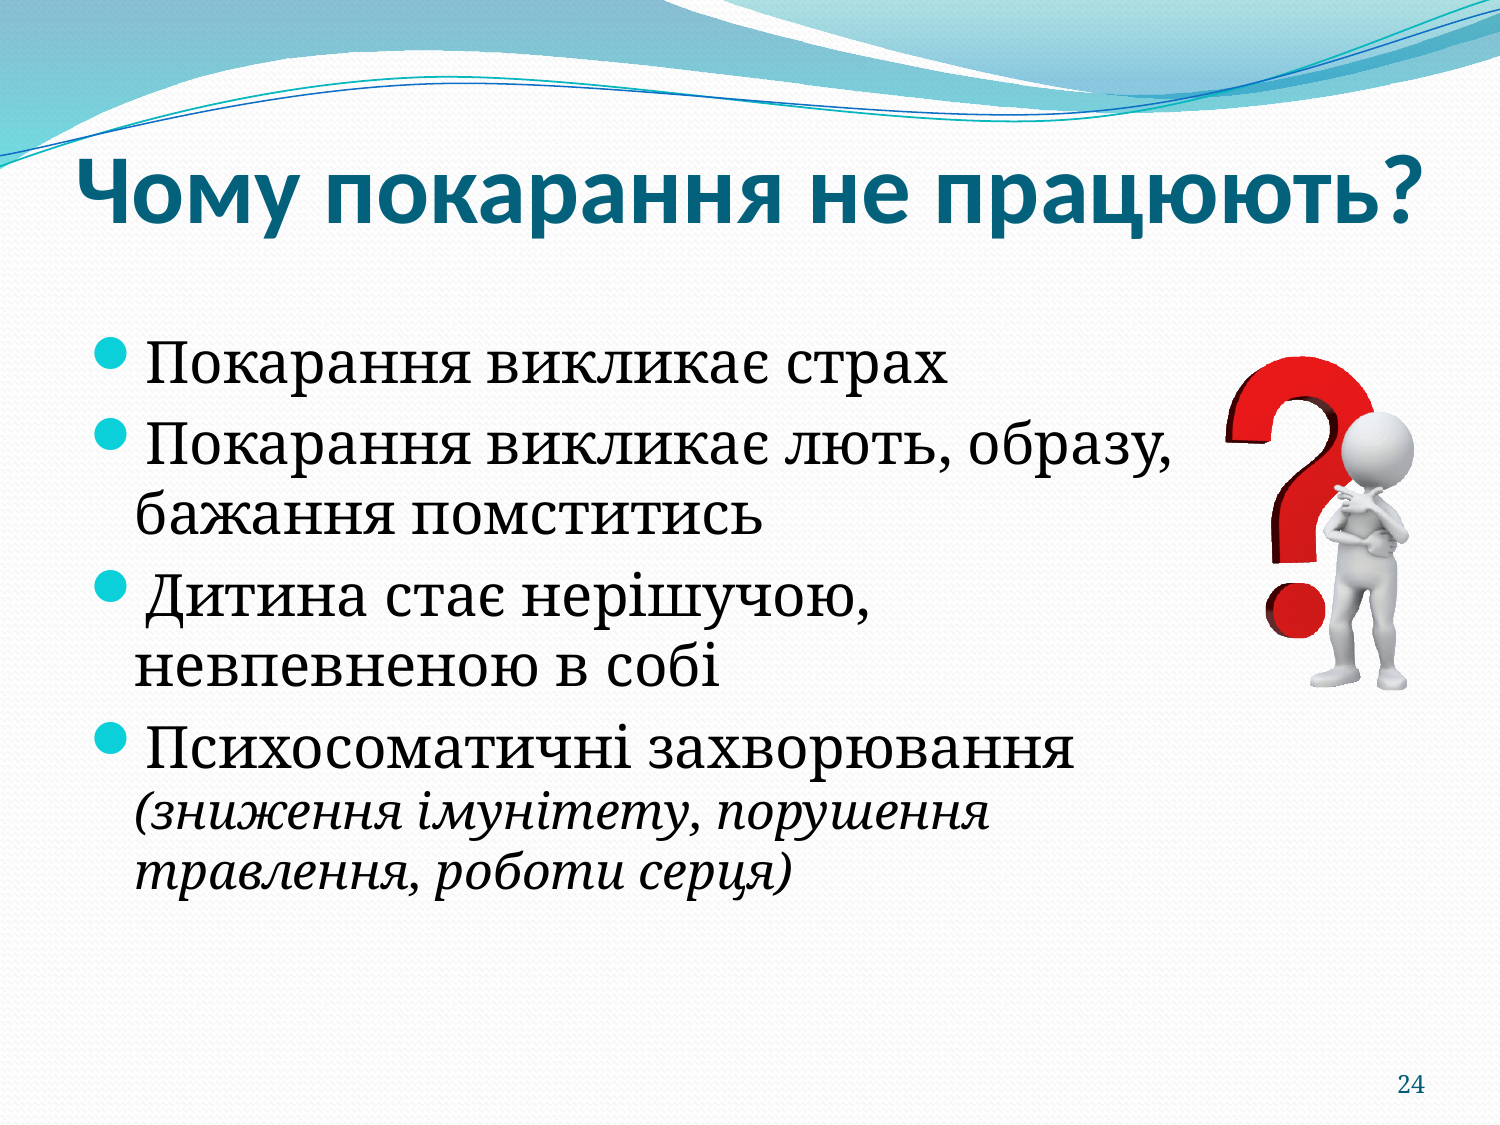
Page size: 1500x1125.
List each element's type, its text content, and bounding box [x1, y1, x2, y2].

title Чому покарання не працюють? [75, 90, 1474, 244]
slide_number 24 [1299, 1042, 1425, 1103]
picture [1198, 349, 1500, 744]
list Покарання викликає страх Покарання викликає лють, образу, бажання помститись Дитина стає нерішучою, невпевненою в собі Психосоматичні захворювання (зниження імунітету, порушення травлення, роботи серця) [75, 317, 1223, 1038]
